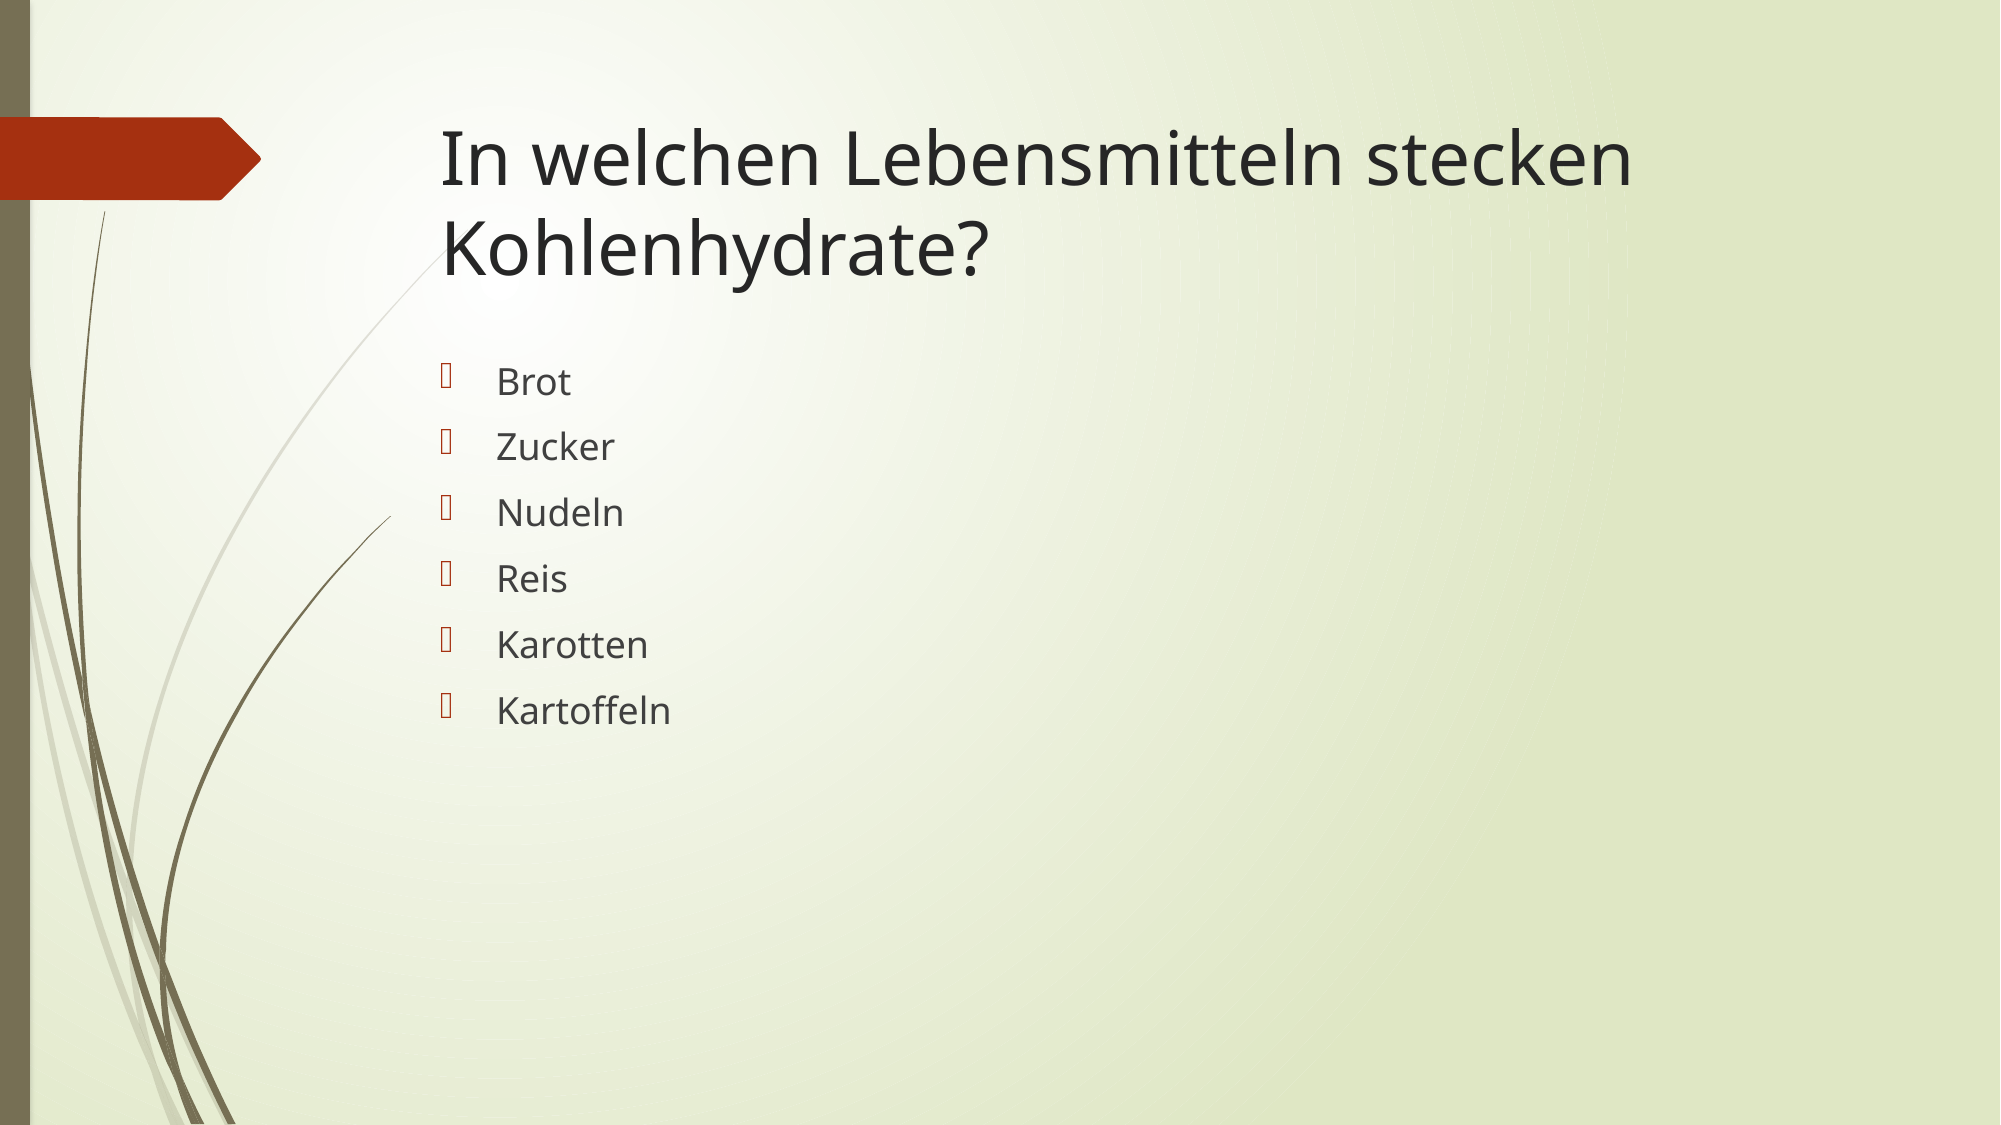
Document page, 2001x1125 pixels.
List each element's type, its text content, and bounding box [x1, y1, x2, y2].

list Brot Zucker Nudeln Reis Karotten Kartoffeln [424, 350, 1888, 970]
title In welchen Lebensmitteln stecken Kohlenhydrate? [425, 102, 1888, 313]
